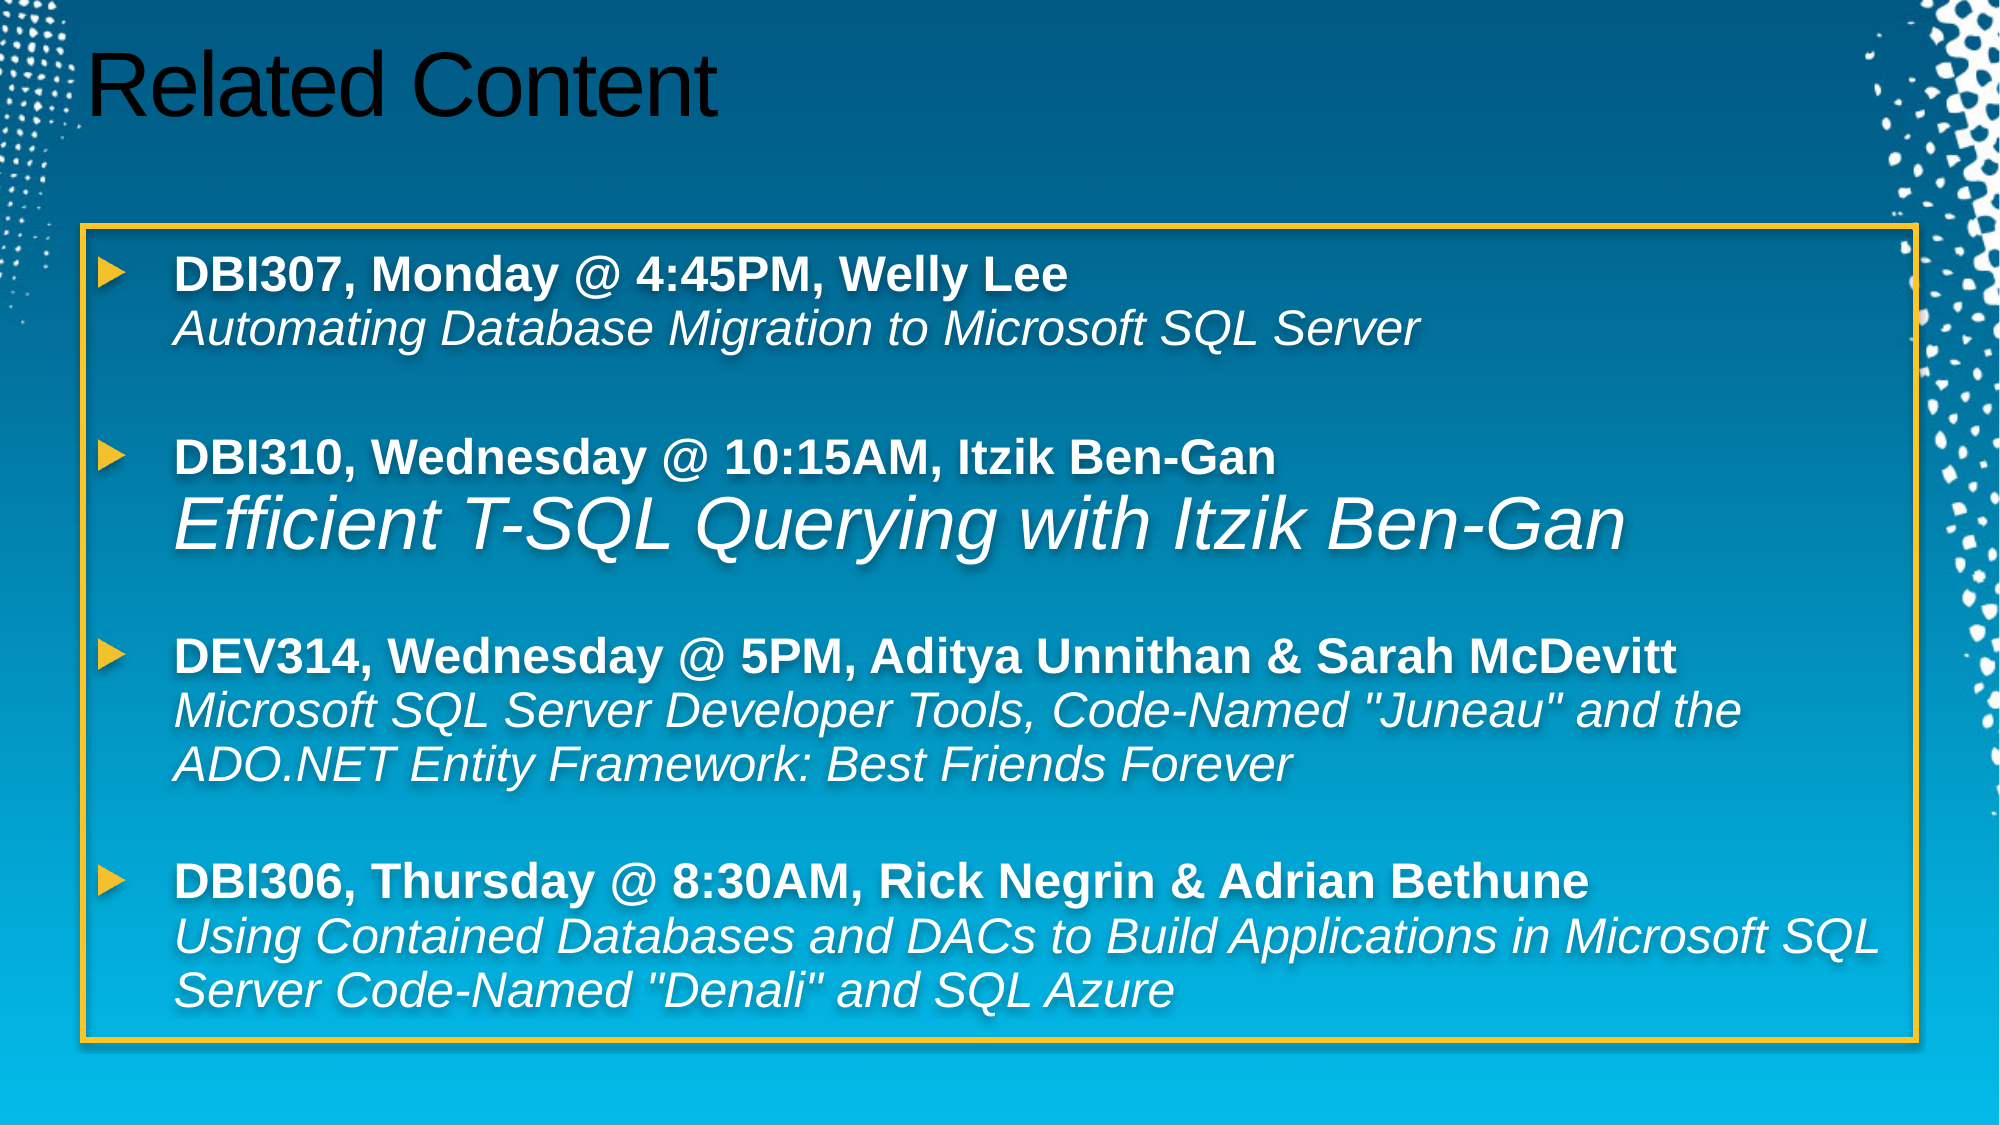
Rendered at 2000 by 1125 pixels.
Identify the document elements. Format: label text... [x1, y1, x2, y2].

picture [1889, 152, 1901, 166]
picture [1978, 517, 1987, 527]
picture [31, 131, 37, 138]
picture [1942, 465, 1958, 483]
picture [1948, 413, 1958, 424]
picture [29, 27, 38, 38]
picture [42, 31, 53, 39]
picture [1991, 747, 2000, 765]
picture [1972, 312, 1985, 322]
picture [1990, 492, 2000, 505]
picture [24, 72, 32, 79]
picture [28, 42, 36, 53]
picture [1992, 438, 2000, 448]
picture [1938, 122, 1950, 133]
picture [1942, 269, 1953, 276]
picture [1915, 109, 1924, 119]
picture [1980, 460, 1987, 469]
picture [1963, 589, 1976, 607]
picture [1963, 535, 1977, 550]
picture [0, 155, 5, 163]
picture [1960, 392, 1970, 403]
picture [1946, 155, 1961, 167]
picture [41, 59, 48, 67]
picture [1892, 212, 1902, 216]
picture [1946, 525, 1956, 533]
picture [33, 116, 40, 124]
picture [1953, 301, 1962, 312]
title Related Content [85, 37, 1914, 138]
picture [1963, 335, 1972, 344]
picture [1973, 368, 1982, 380]
picture [1984, 349, 1992, 357]
picture [1969, 625, 1985, 642]
picture [26, 57, 34, 68]
picture [55, 62, 62, 69]
picture [1957, 187, 1971, 200]
picture [1995, 582, 2000, 595]
picture [1921, 0, 1934, 8]
picture [54, 76, 60, 83]
picture [1932, 235, 1943, 241]
picture [1988, 691, 2000, 709]
picture [1928, 399, 1939, 415]
picture [0, 24, 9, 33]
picture [1935, 431, 1946, 449]
picture [1935, 0, 2000, 306]
picture [10, 69, 17, 78]
picture [45, 16, 55, 24]
picture [1925, 87, 1941, 99]
picture [1955, 246, 1965, 256]
picture [6, 97, 12, 105]
picture [1945, 213, 1955, 220]
picture [1955, 557, 1965, 573]
picture [18, 0, 29, 6]
picture [1972, 570, 1986, 583]
picture [3, 10, 11, 18]
picture [1935, 177, 1945, 189]
picture [1991, 637, 2000, 652]
picture [56, 47, 64, 55]
picture [1979, 657, 1995, 676]
picture [38, 74, 47, 80]
picture [0, 40, 9, 45]
picture [34, 101, 43, 111]
picture [1993, 321, 2000, 339]
picture [1926, 344, 1939, 358]
picture [1930, 291, 1941, 297]
picture [1981, 604, 2000, 620]
picture [1929, 27, 1945, 45]
picture [18, 13, 26, 19]
picture [1914, 164, 1923, 177]
picture [1974, 683, 1985, 694]
picture [13, 41, 25, 49]
picture [1970, 426, 1980, 436]
picture [17, 129, 23, 136]
picture [1994, 382, 2000, 391]
picture [1925, 141, 1935, 155]
picture [47, 0, 57, 10]
picture [58, 32, 66, 41]
picture [11, 55, 21, 64]
picture [30, 14, 40, 23]
picture [1983, 404, 1992, 414]
picture [1968, 481, 1978, 492]
picture [1922, 200, 1934, 207]
picture [1952, 502, 1967, 516]
picture [1935, 379, 1948, 391]
text_box DBI307, Monday @ 4:45PM, Welly Lee Automating Database Migration to Microsoft SQL Server DBI310, Wednesday @ 10:15AM, Itzik Ben-Gan Efficient T-SQL Querying with Itzik Ben-Gan DEV314, Wednesday @ 5PM, Aditya Unnithan & Sarah McDevitt Microsoft SQL Server Developer Tools, Code-Named "Juneau" and the ADO.NET Entity Framework: Best Friends Forever DBI306, Thursday @ 8:30AM, Rick Negrin & Adrian Bethune Using Contained Databases and DACs to Build Applications in Microsoft SQL Server Code-Named "Denali" and SQL Azure [83, 225, 1917, 1041]
picture [16, 22, 23, 34]
picture [1988, 547, 2000, 561]
picture [16, 143, 21, 151]
picture [1963, 278, 1976, 291]
picture [1950, 359, 1960, 366]
picture [81, 223, 1932, 1042]
picture [33, 0, 42, 10]
picture [9, 84, 15, 91]
picture [1982, 714, 1993, 729]
picture [43, 42, 49, 53]
picture [1941, 324, 1952, 332]
picture [33, 88, 42, 97]
picture [1958, 445, 1968, 460]
picture [1898, 188, 1912, 198]
